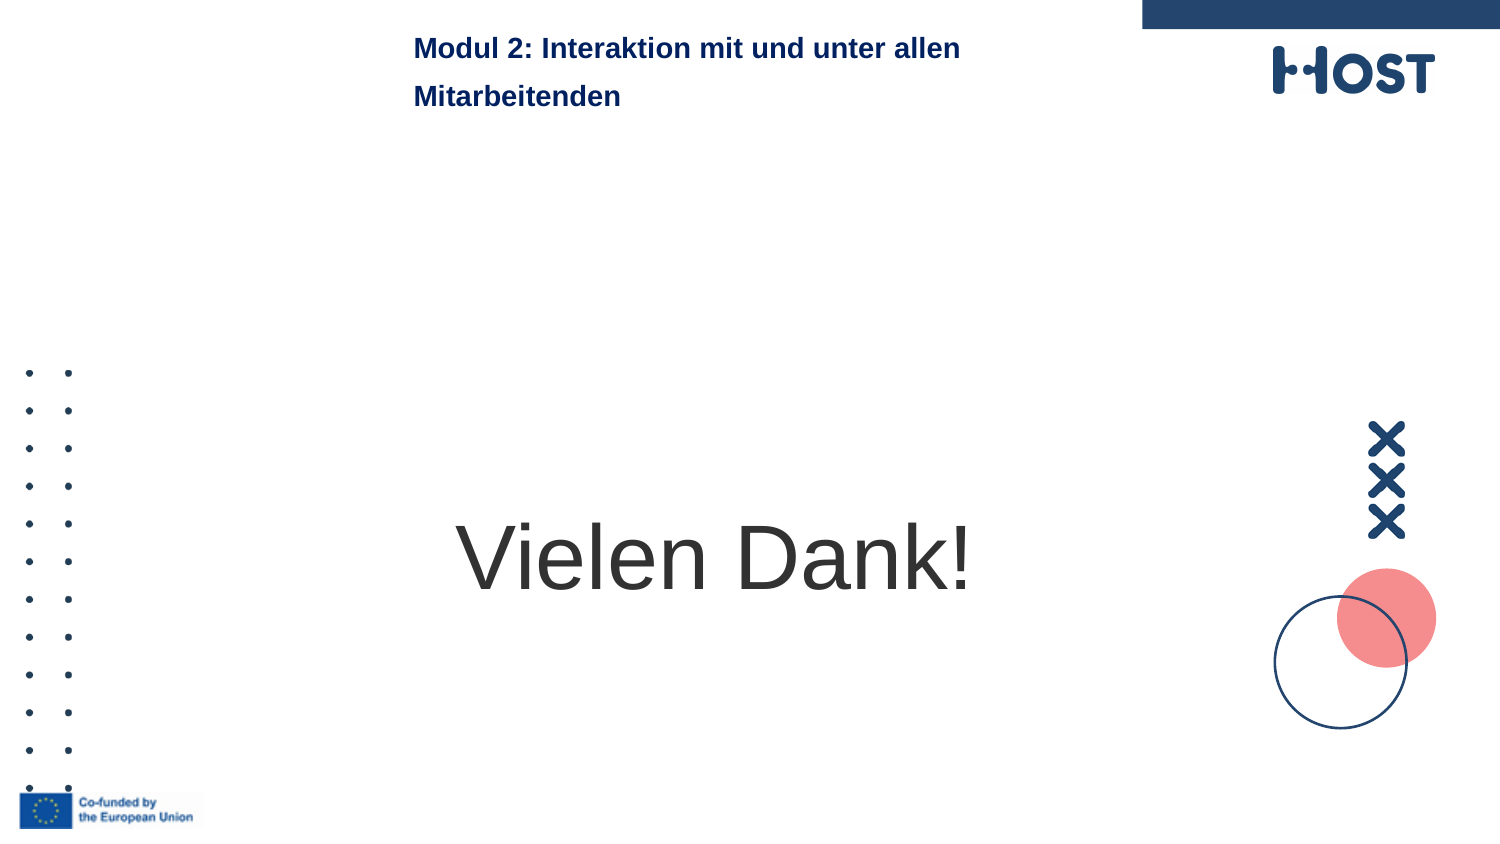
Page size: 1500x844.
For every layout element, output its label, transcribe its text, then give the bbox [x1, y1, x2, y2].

picture [1368, 421, 1405, 539]
text_box Vielen Dank! [410, 264, 1021, 609]
picture [0, 370, 204, 829]
text_box Modul 2: Interaktion mit und unter allen Mitarbeitenden [398, 10, 1189, 68]
picture [1273, 46, 1435, 94]
